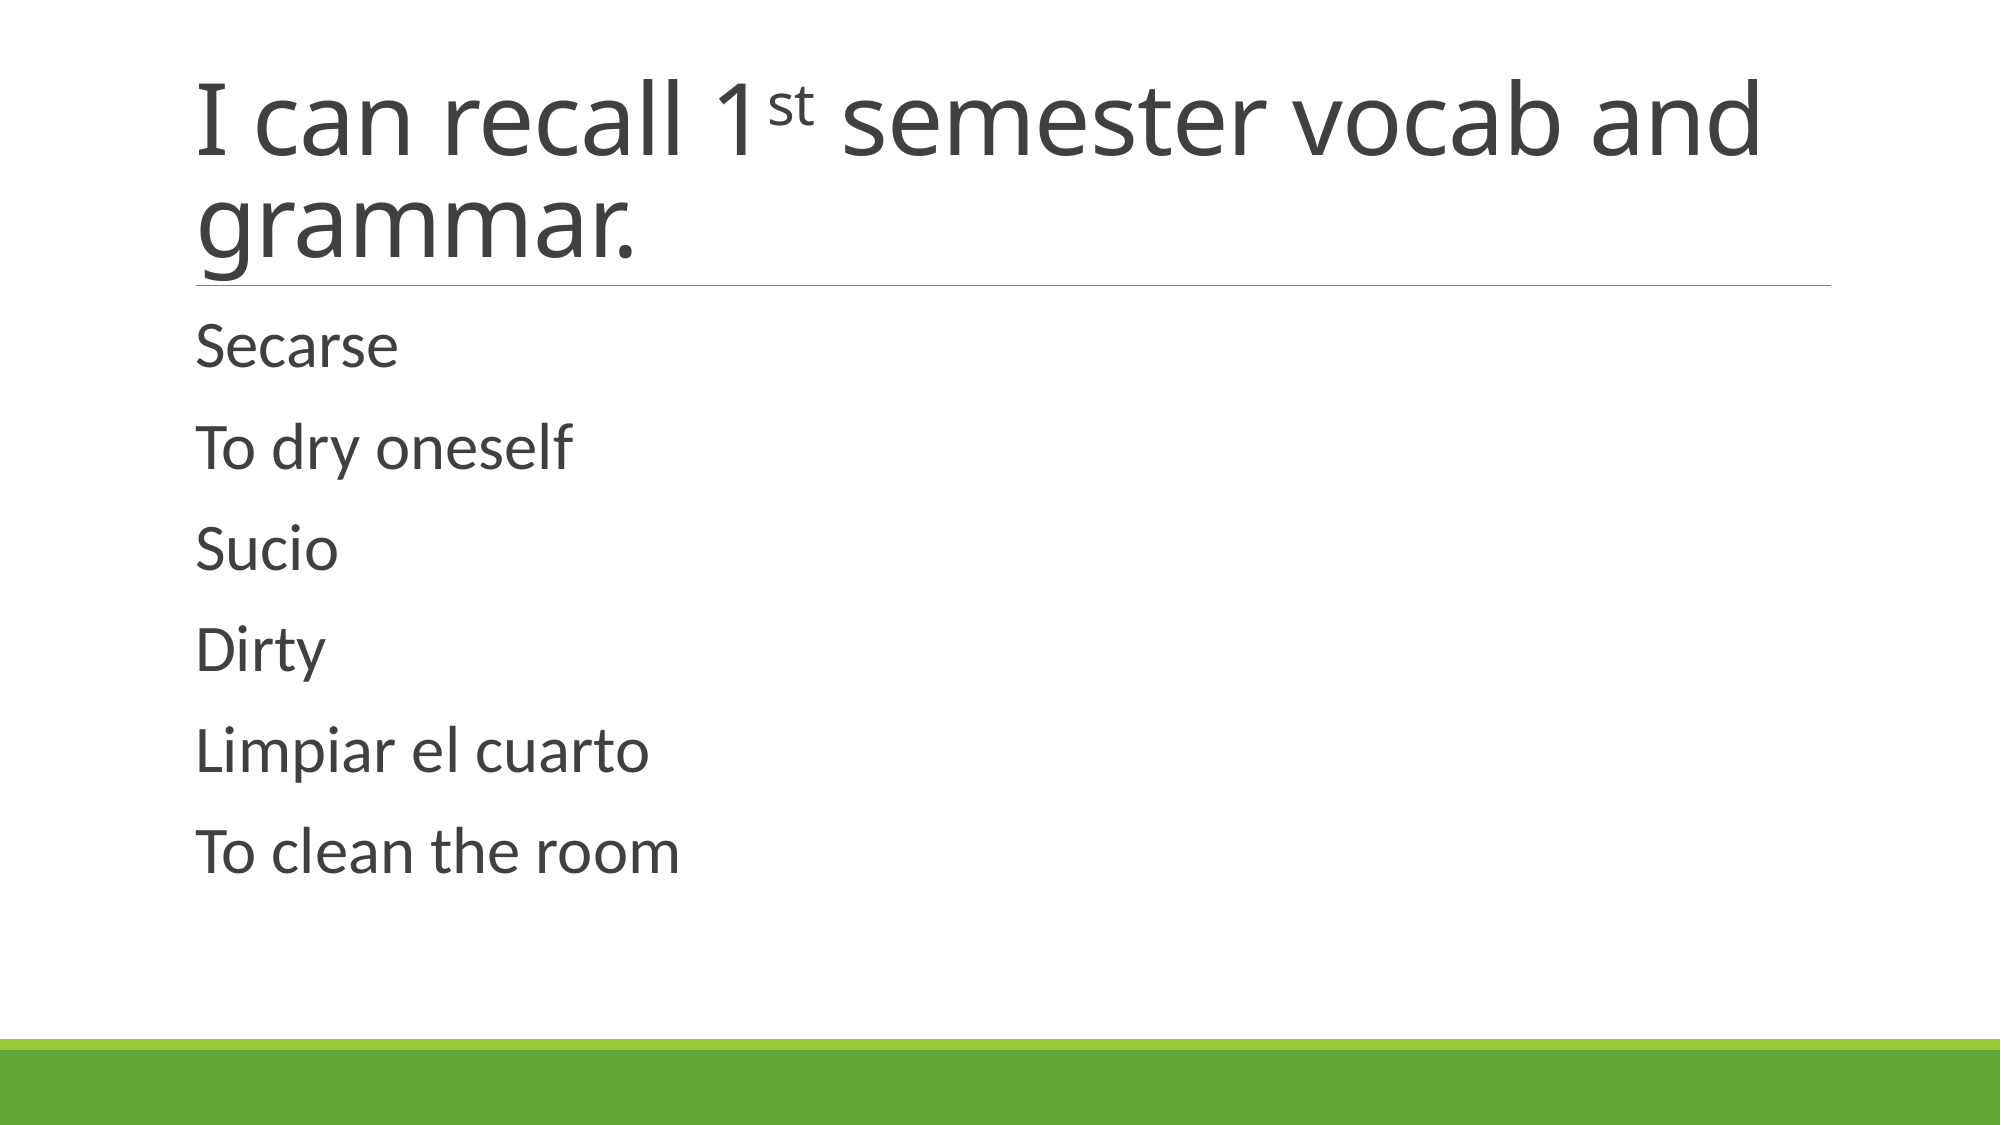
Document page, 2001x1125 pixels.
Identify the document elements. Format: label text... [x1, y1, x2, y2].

list Secarse To dry oneself Sucio Dirty Limpiar el cuarto To clean the room [180, 302, 1830, 963]
title I can recall 1st semester vocab and grammar. [180, 47, 1830, 285]
